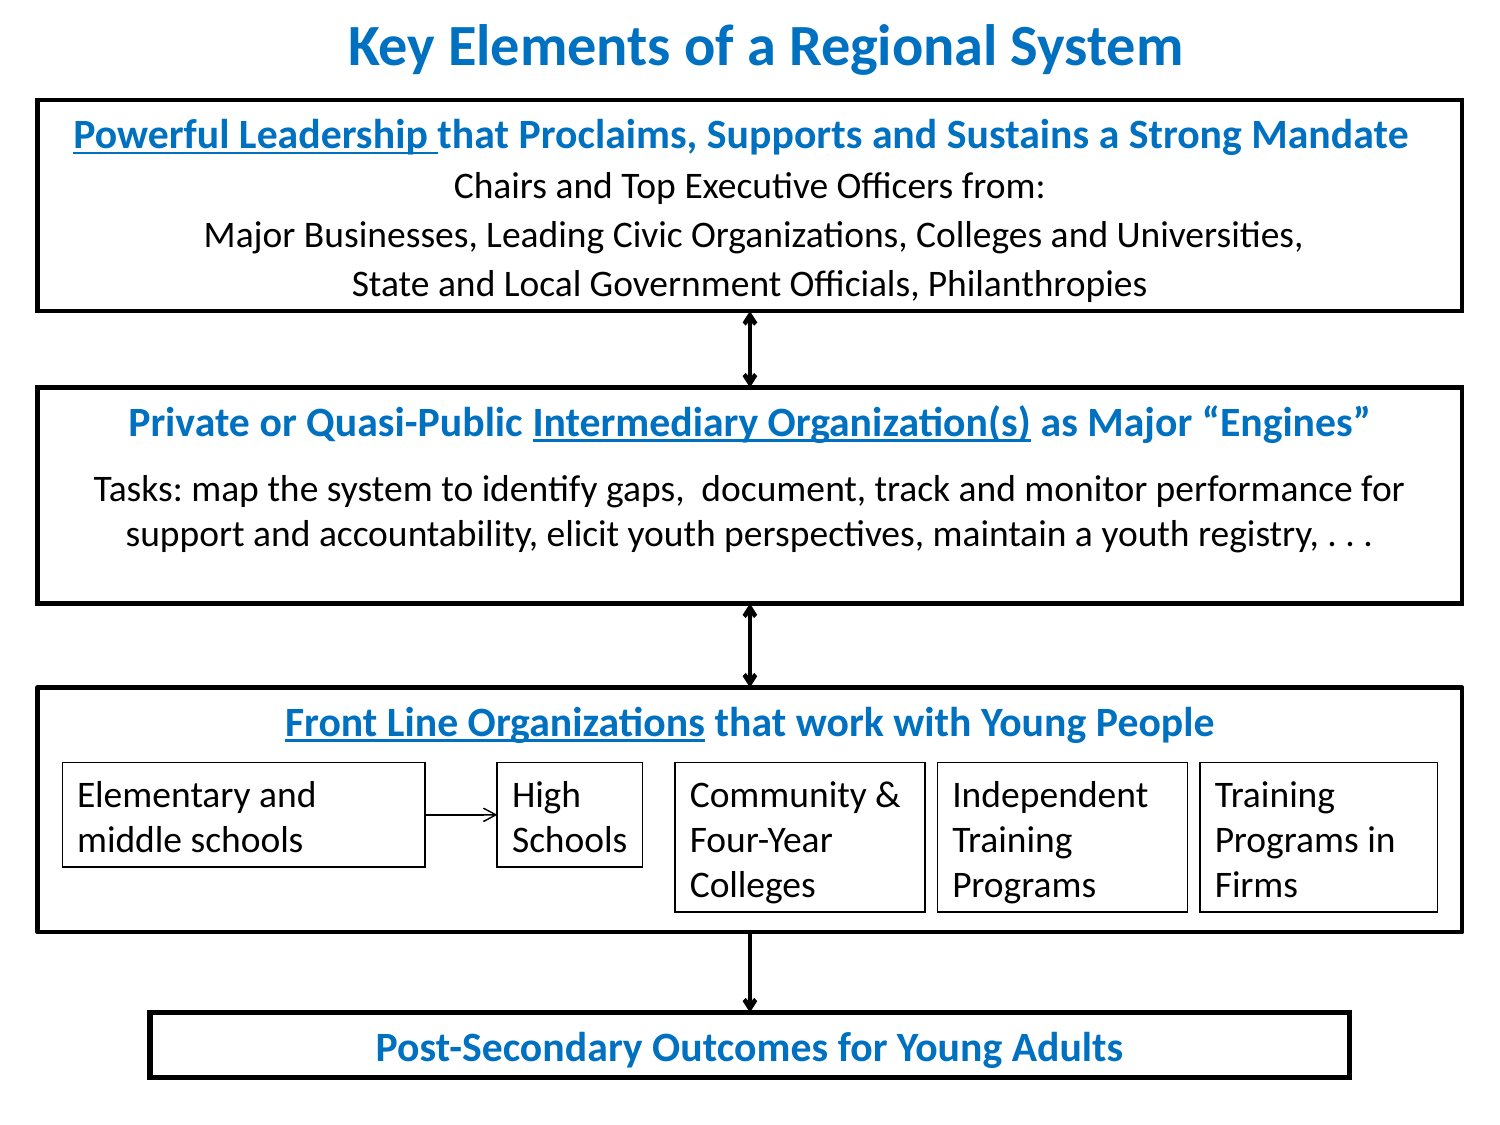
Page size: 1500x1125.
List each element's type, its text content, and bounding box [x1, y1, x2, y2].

text_box Front Line Organizations that work with Young People [37, 687, 1463, 933]
text_box Post-Secondary Outcomes for Young Adults [149, 1012, 1350, 1078]
text_box Powerful Leadership that Proclaims, Supports and Sustains a Strong Mandate Chairs and Top Executive Officers from: Major Businesses, Leading Civic Organizations, Colleges and Universities, State and Local Government Officials, Philanthropies [37, 99, 1463, 312]
text_box Key Elements of a Regional System [333, 0, 1200, 85]
text_box Private or Quasi-Public Intermediary Organization(s) as Major “Engines” Tasks: map the system to identify gaps, document, track and monitor performance for support and accountability, elicit youth perspectives, maintain a youth registry, . . . [37, 387, 1463, 604]
text_box [677, 210, 708, 271]
